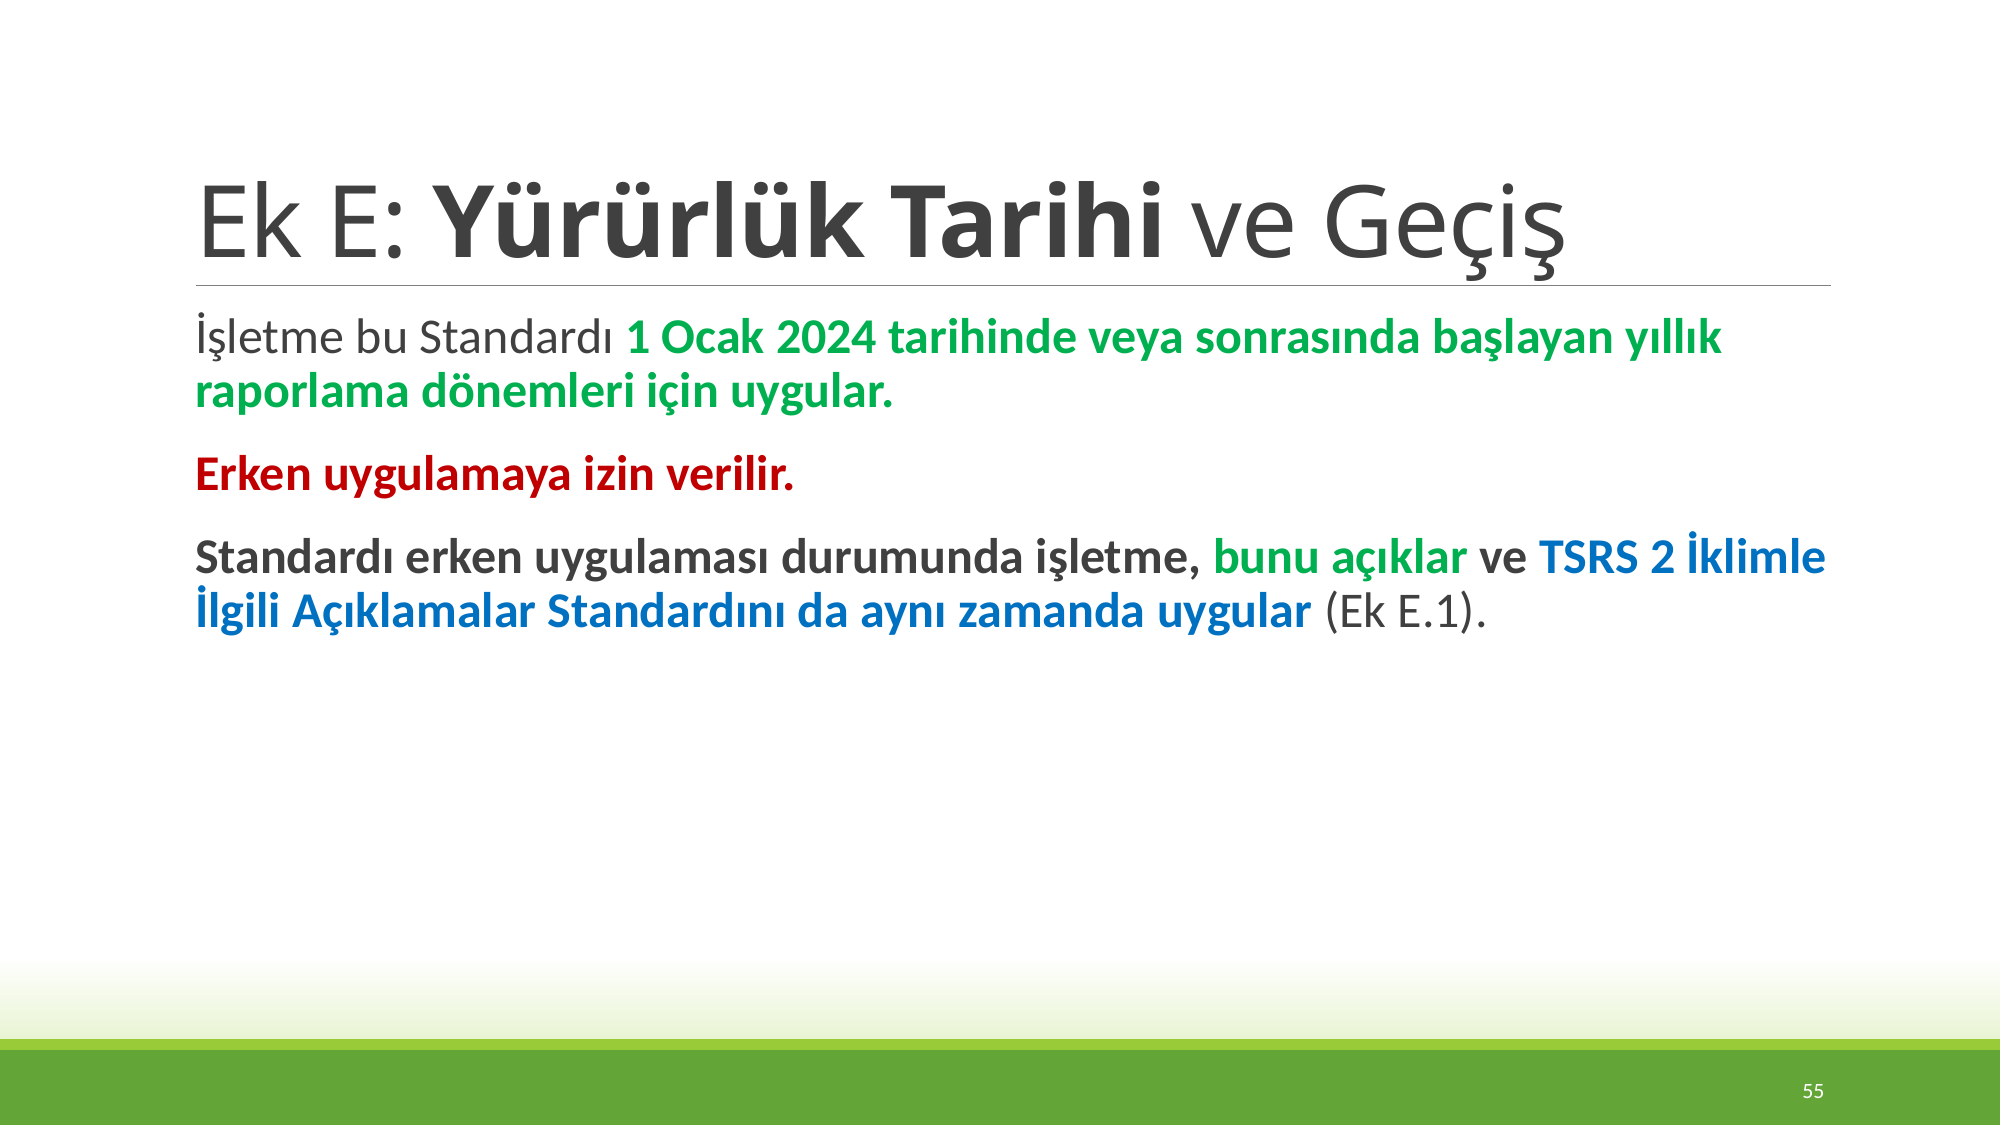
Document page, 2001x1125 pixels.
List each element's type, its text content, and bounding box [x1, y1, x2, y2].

title Ek E: Yürürlük Tarihi ve Geçiş [180, 47, 1830, 285]
list İşletme bu Standardı 1 Ocak 2024 tarihinde veya sonrasında başlayan yıllık raporlama dönemleri için uygular. Erken uygulamaya izin verilir. Standardı erken uygulaması durumunda işletme, bunu açıklar ve TSRS 2 İklimle İlgili Açıklamalar Standardını da aynı zamanda uygular (Ek E.1). [180, 302, 1830, 963]
slide_number 55 [1624, 1059, 1840, 1120]
